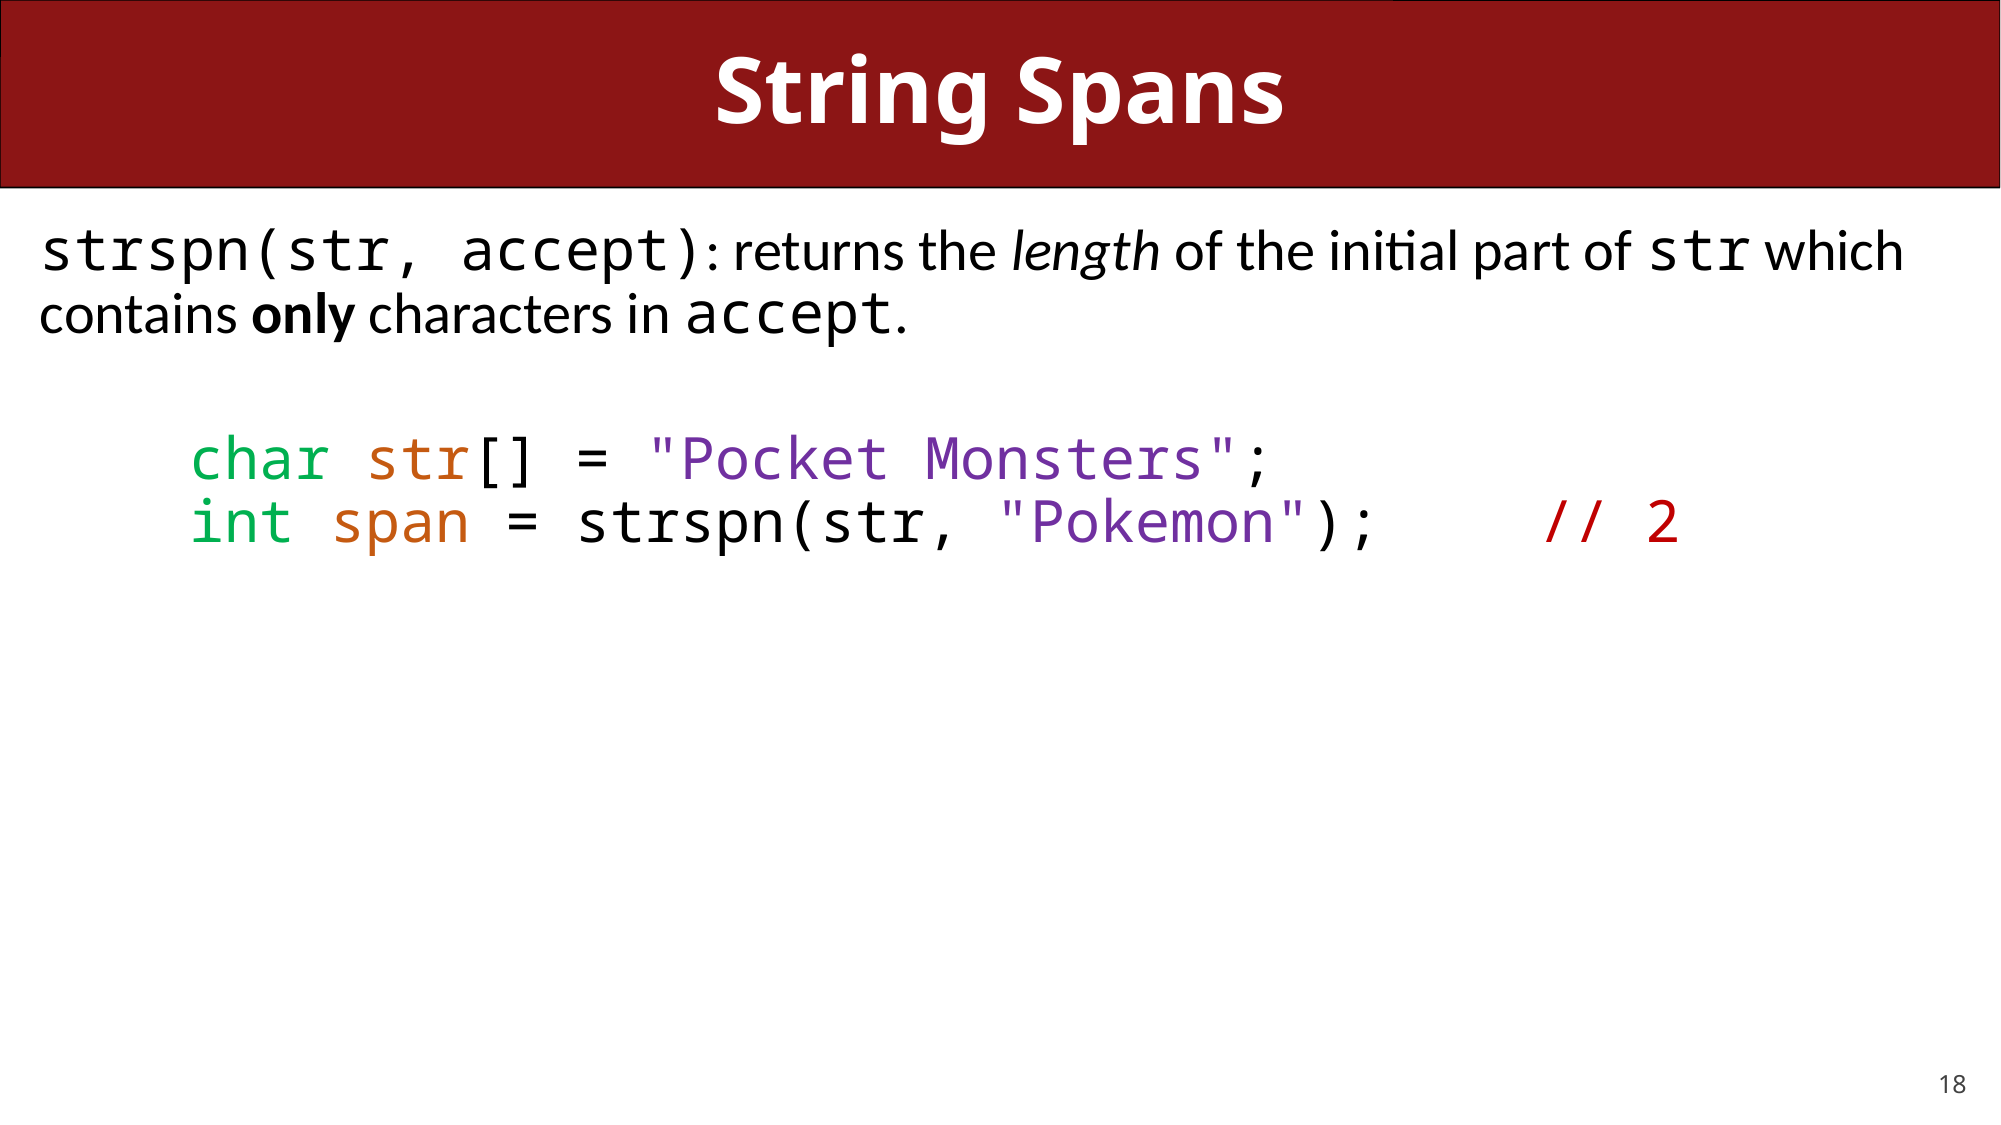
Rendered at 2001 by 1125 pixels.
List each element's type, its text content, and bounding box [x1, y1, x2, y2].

list strspn(str, accept): returns the length of the initial part of str which contains only characters in accept. char str[] = "Pocket Monsters"; int span = strspn(str, "Pokemon"); // 2 [24, 212, 1963, 1063]
title String Spans [75, 0, 1925, 188]
